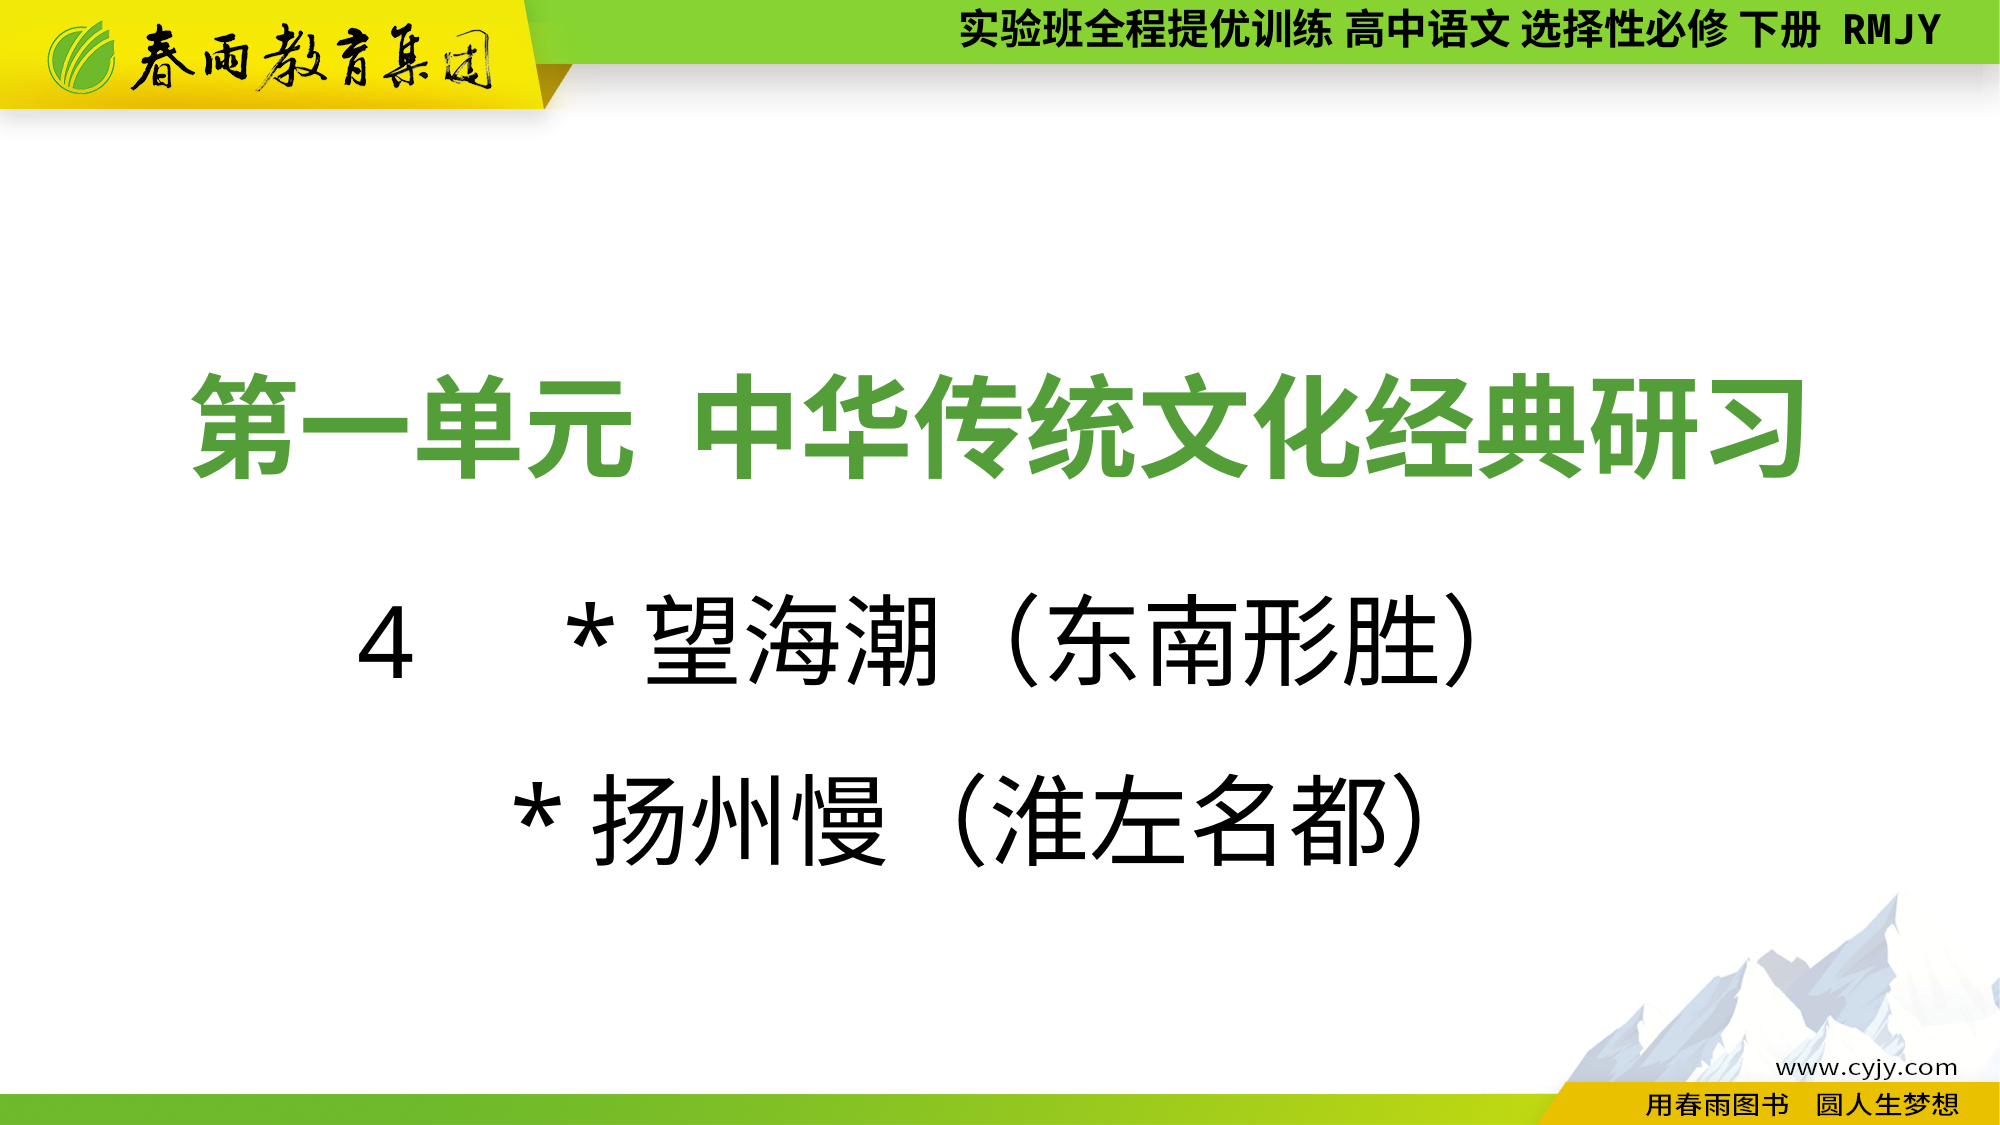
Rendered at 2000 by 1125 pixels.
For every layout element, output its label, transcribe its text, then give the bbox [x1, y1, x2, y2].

text_box 第一单元 中华传统文化经典研习 [54, 282, 1946, 500]
text_box 4 *望海潮（东南形胜） *扬州慢（淮左名都） [54, 511, 1946, 886]
picture [0, 0, 2000, 1125]
